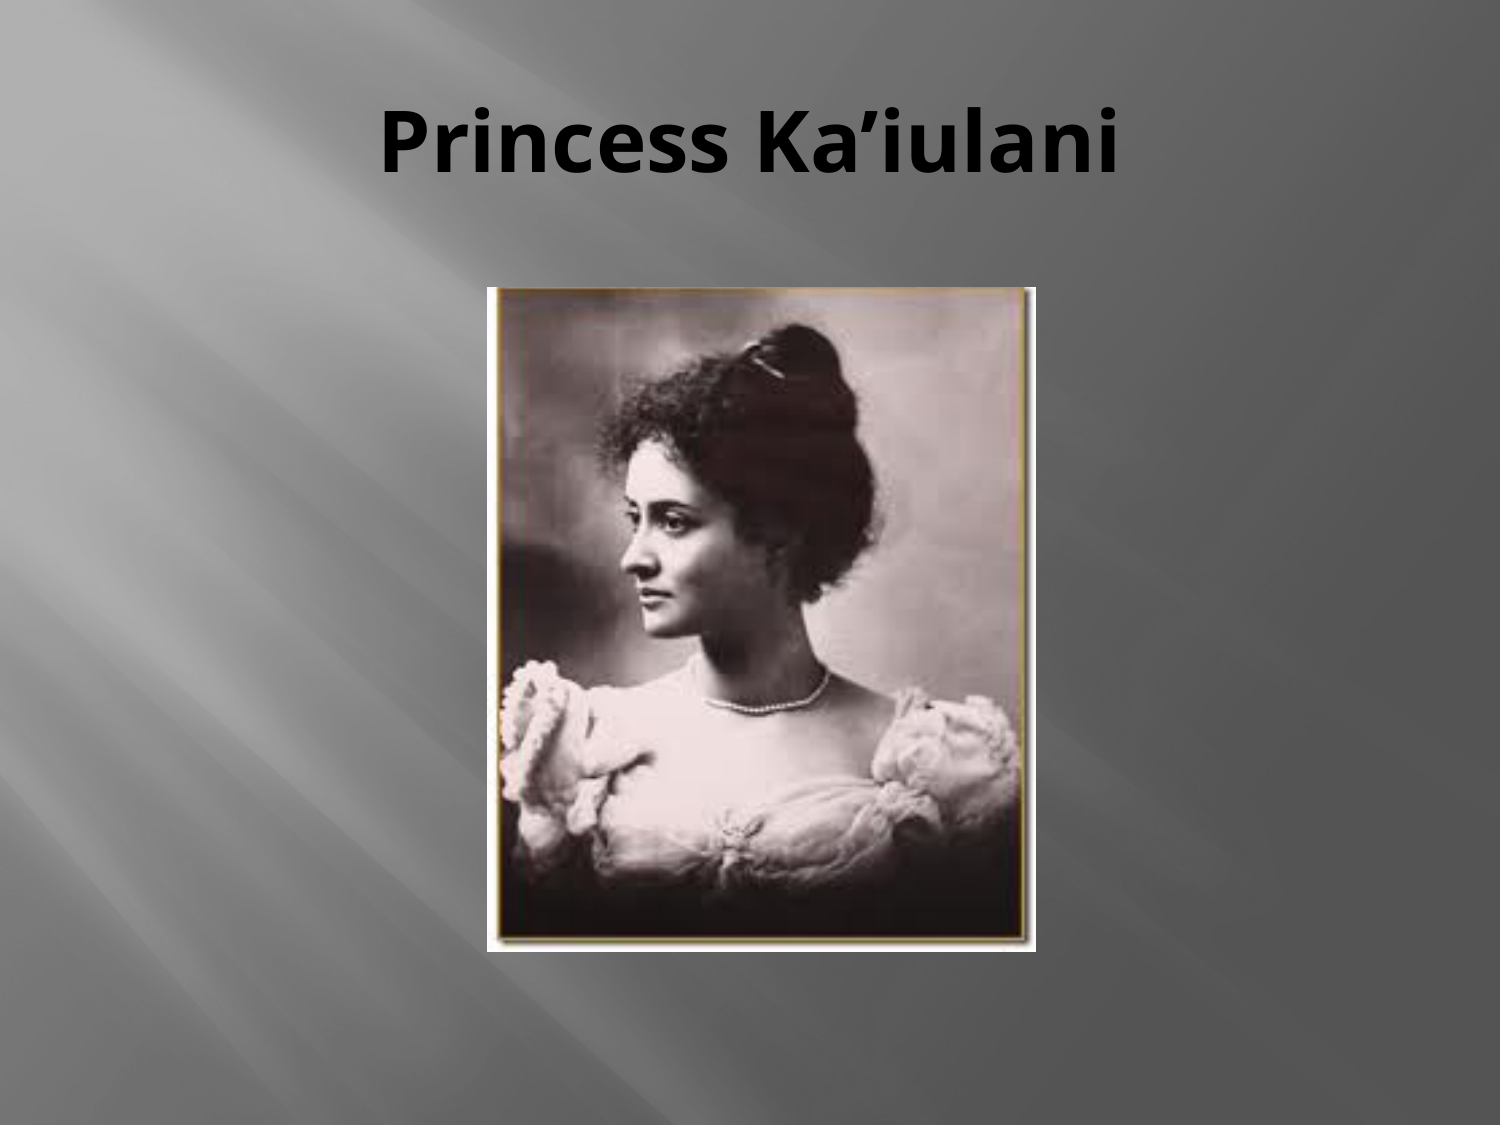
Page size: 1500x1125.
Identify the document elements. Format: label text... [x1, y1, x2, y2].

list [487, 287, 1037, 952]
title Princess Ka’iulani [75, 45, 1425, 233]
